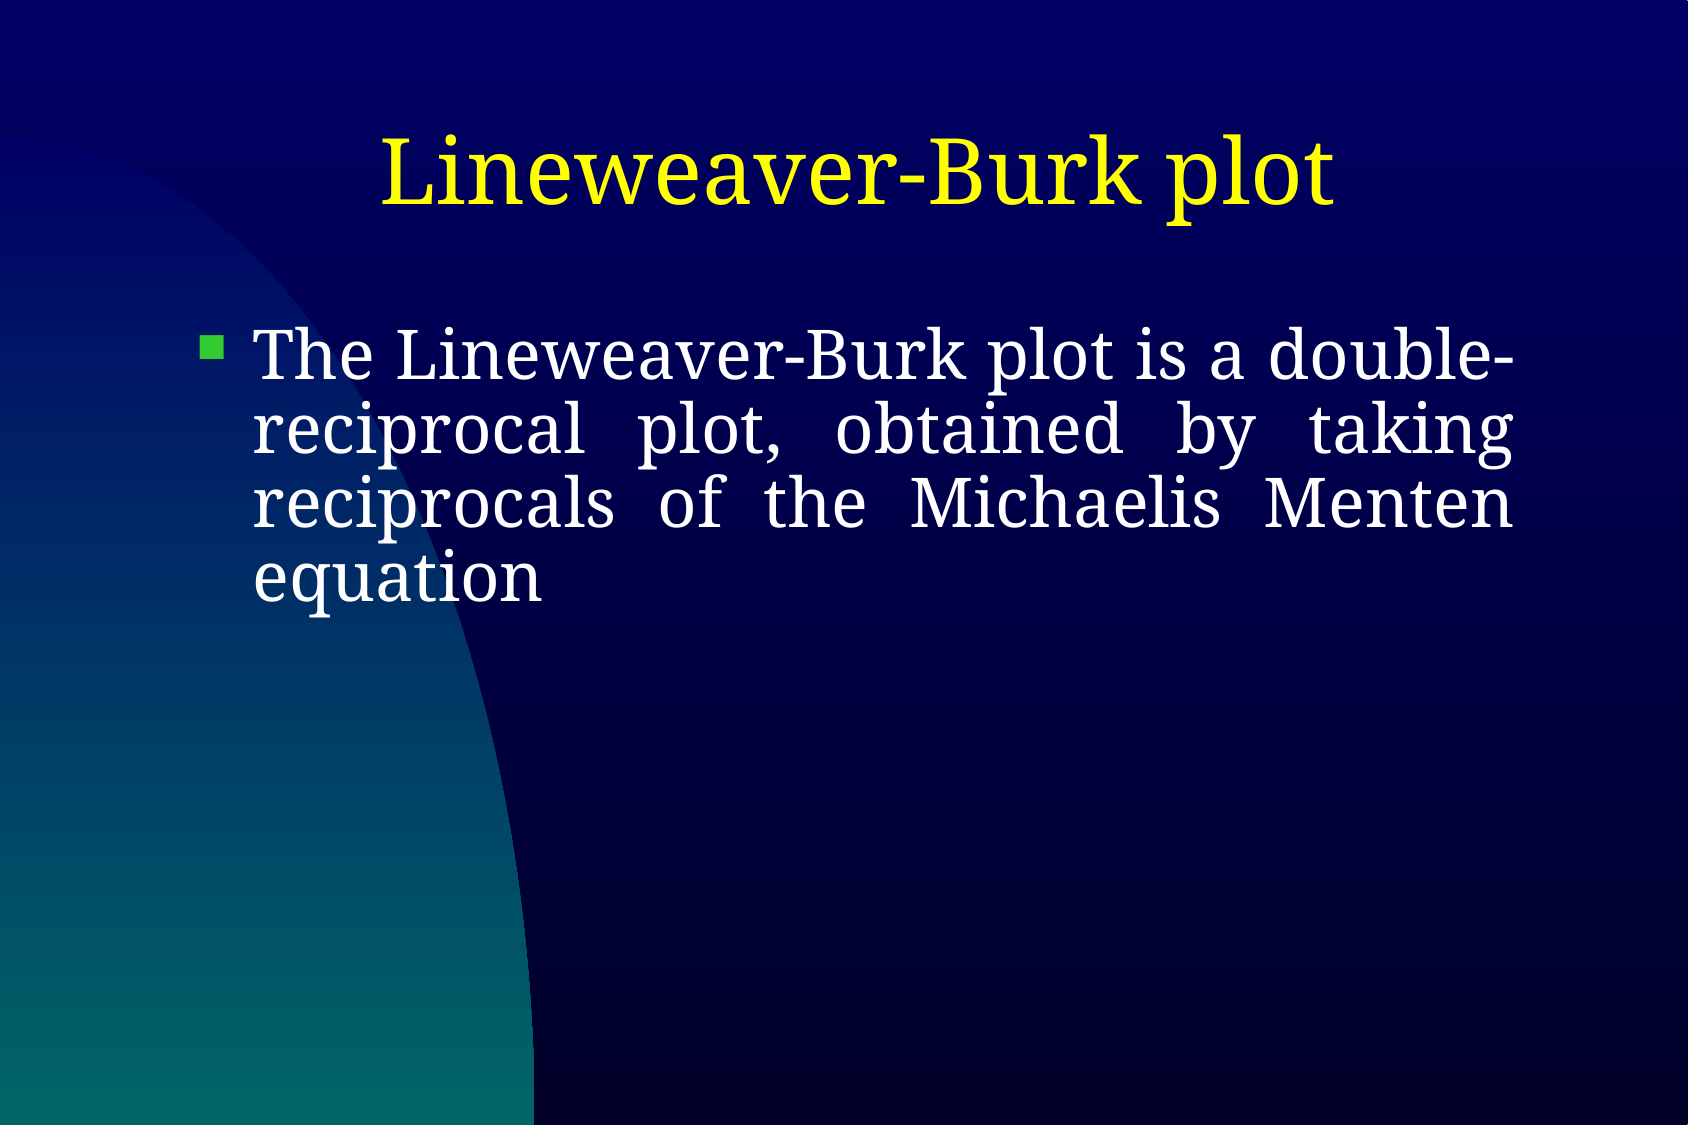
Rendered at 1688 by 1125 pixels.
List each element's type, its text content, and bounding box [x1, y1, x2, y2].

title Lineweaver-Burk plot [297, 87, 1419, 275]
list The Lineweaver-Burk plot is a double-reciprocal plot, obtained by taking reciprocals of the Michaelis Menten equation [181, 312, 1532, 1050]
